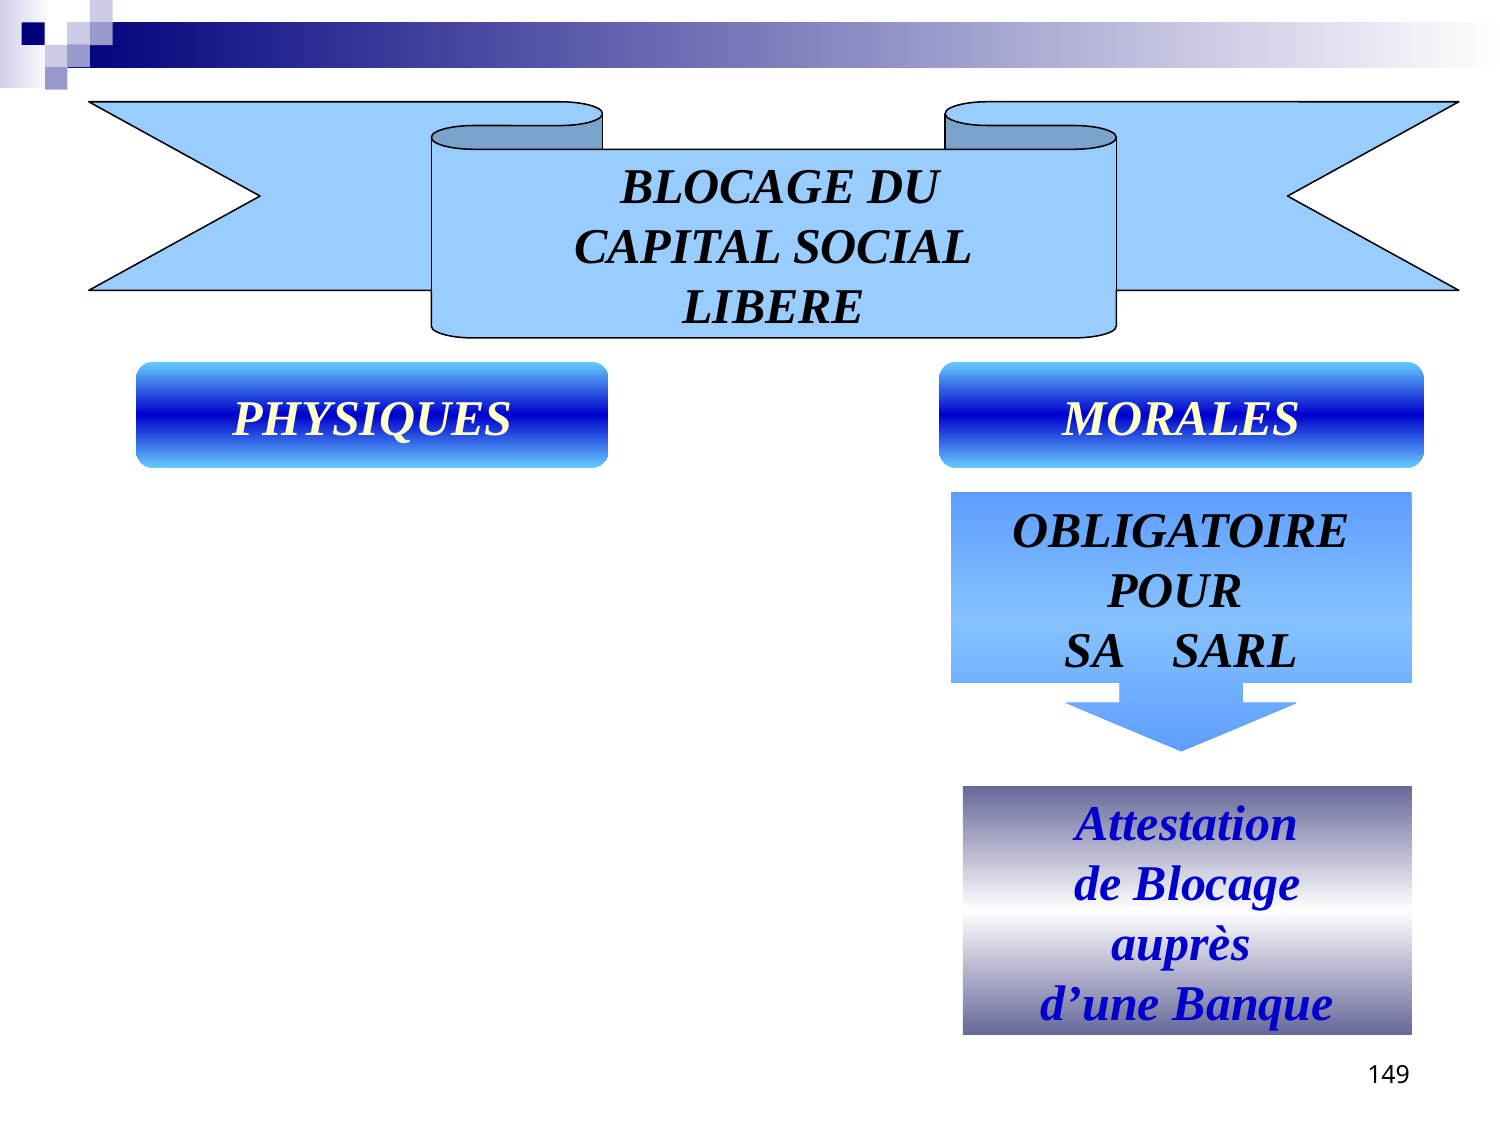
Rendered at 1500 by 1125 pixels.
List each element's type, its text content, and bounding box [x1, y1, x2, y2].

text_box MORALES [939, 361, 1424, 469]
text_box PHYSIQUES [136, 361, 609, 469]
slide_number 149 [1074, 1025, 1425, 1100]
text_box OBLIGATOIRE POUR SA SARL [951, 491, 1412, 752]
text_box Attestation de Blocage auprès d’une Banque [962, 786, 1412, 1035]
text_box BLOCAGE DU CAPITAL SOCIAL LIBERE [88, 101, 1459, 338]
